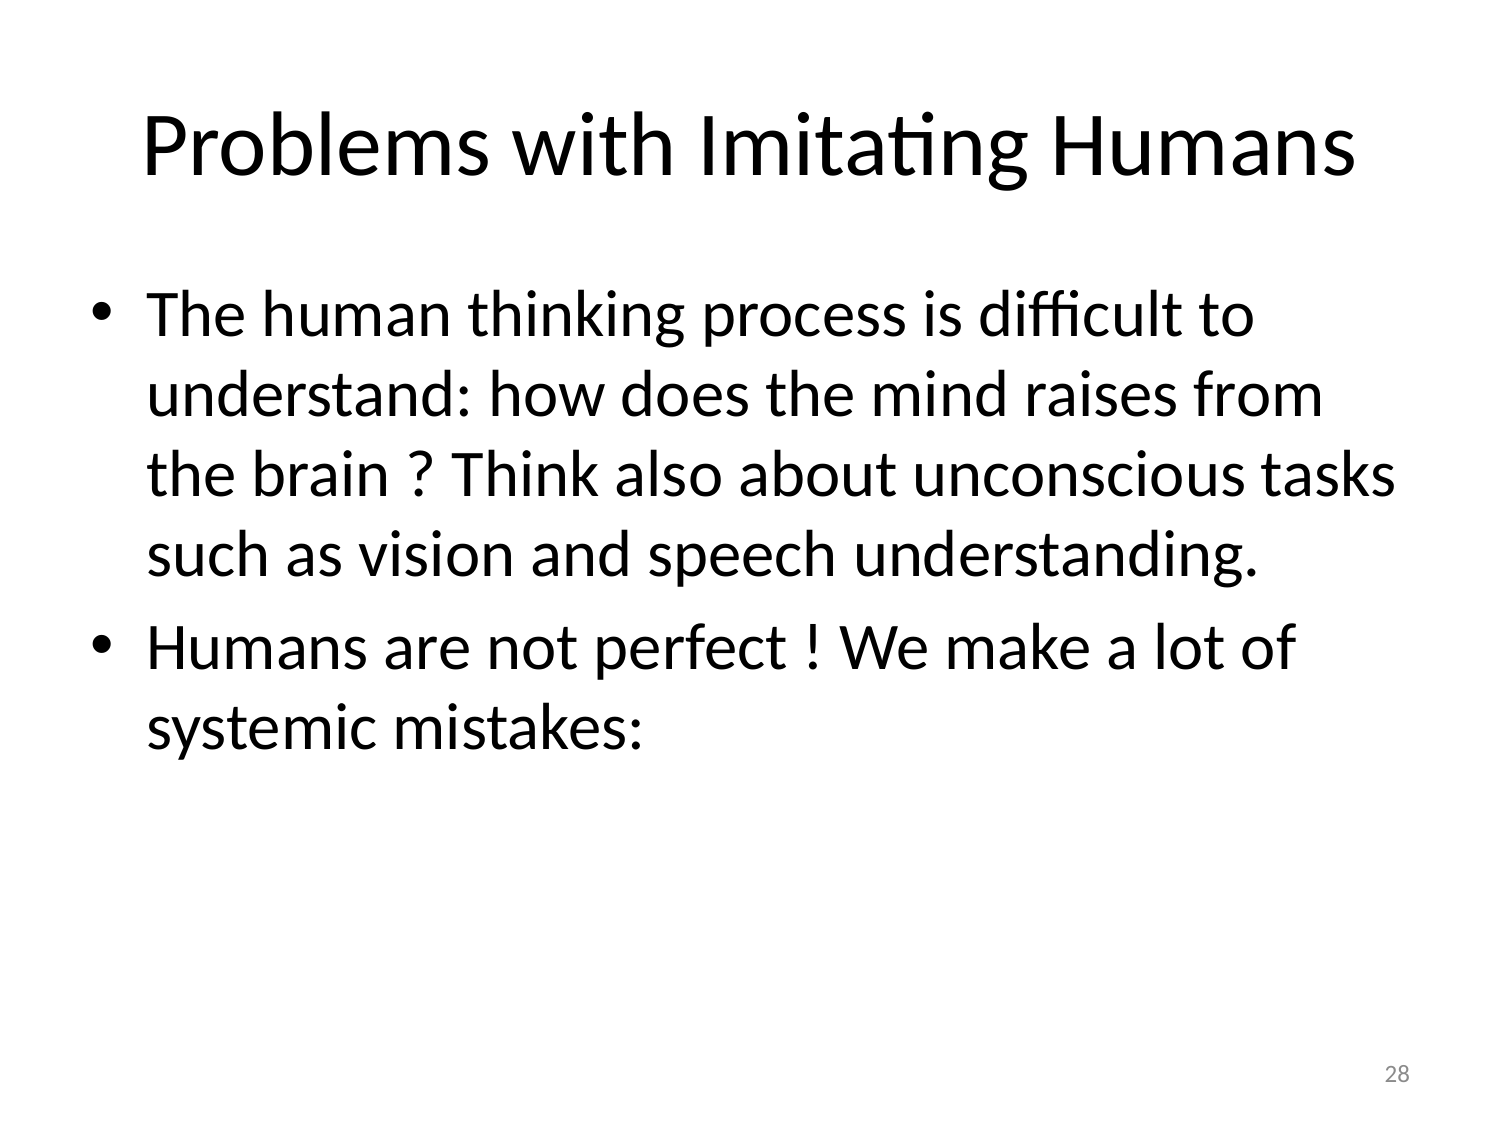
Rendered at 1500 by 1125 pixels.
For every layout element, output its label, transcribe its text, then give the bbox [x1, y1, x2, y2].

title Problems with Imitating Humans [75, 45, 1425, 233]
list The human thinking process is difficult to understand: how does the mind raises from the brain ? Think also about unconscious tasks such as vision and speech understanding. Humans are not perfect ! We make a lot of systemic mistakes: [75, 262, 1425, 1005]
slide_number 28 [1074, 1042, 1425, 1103]
